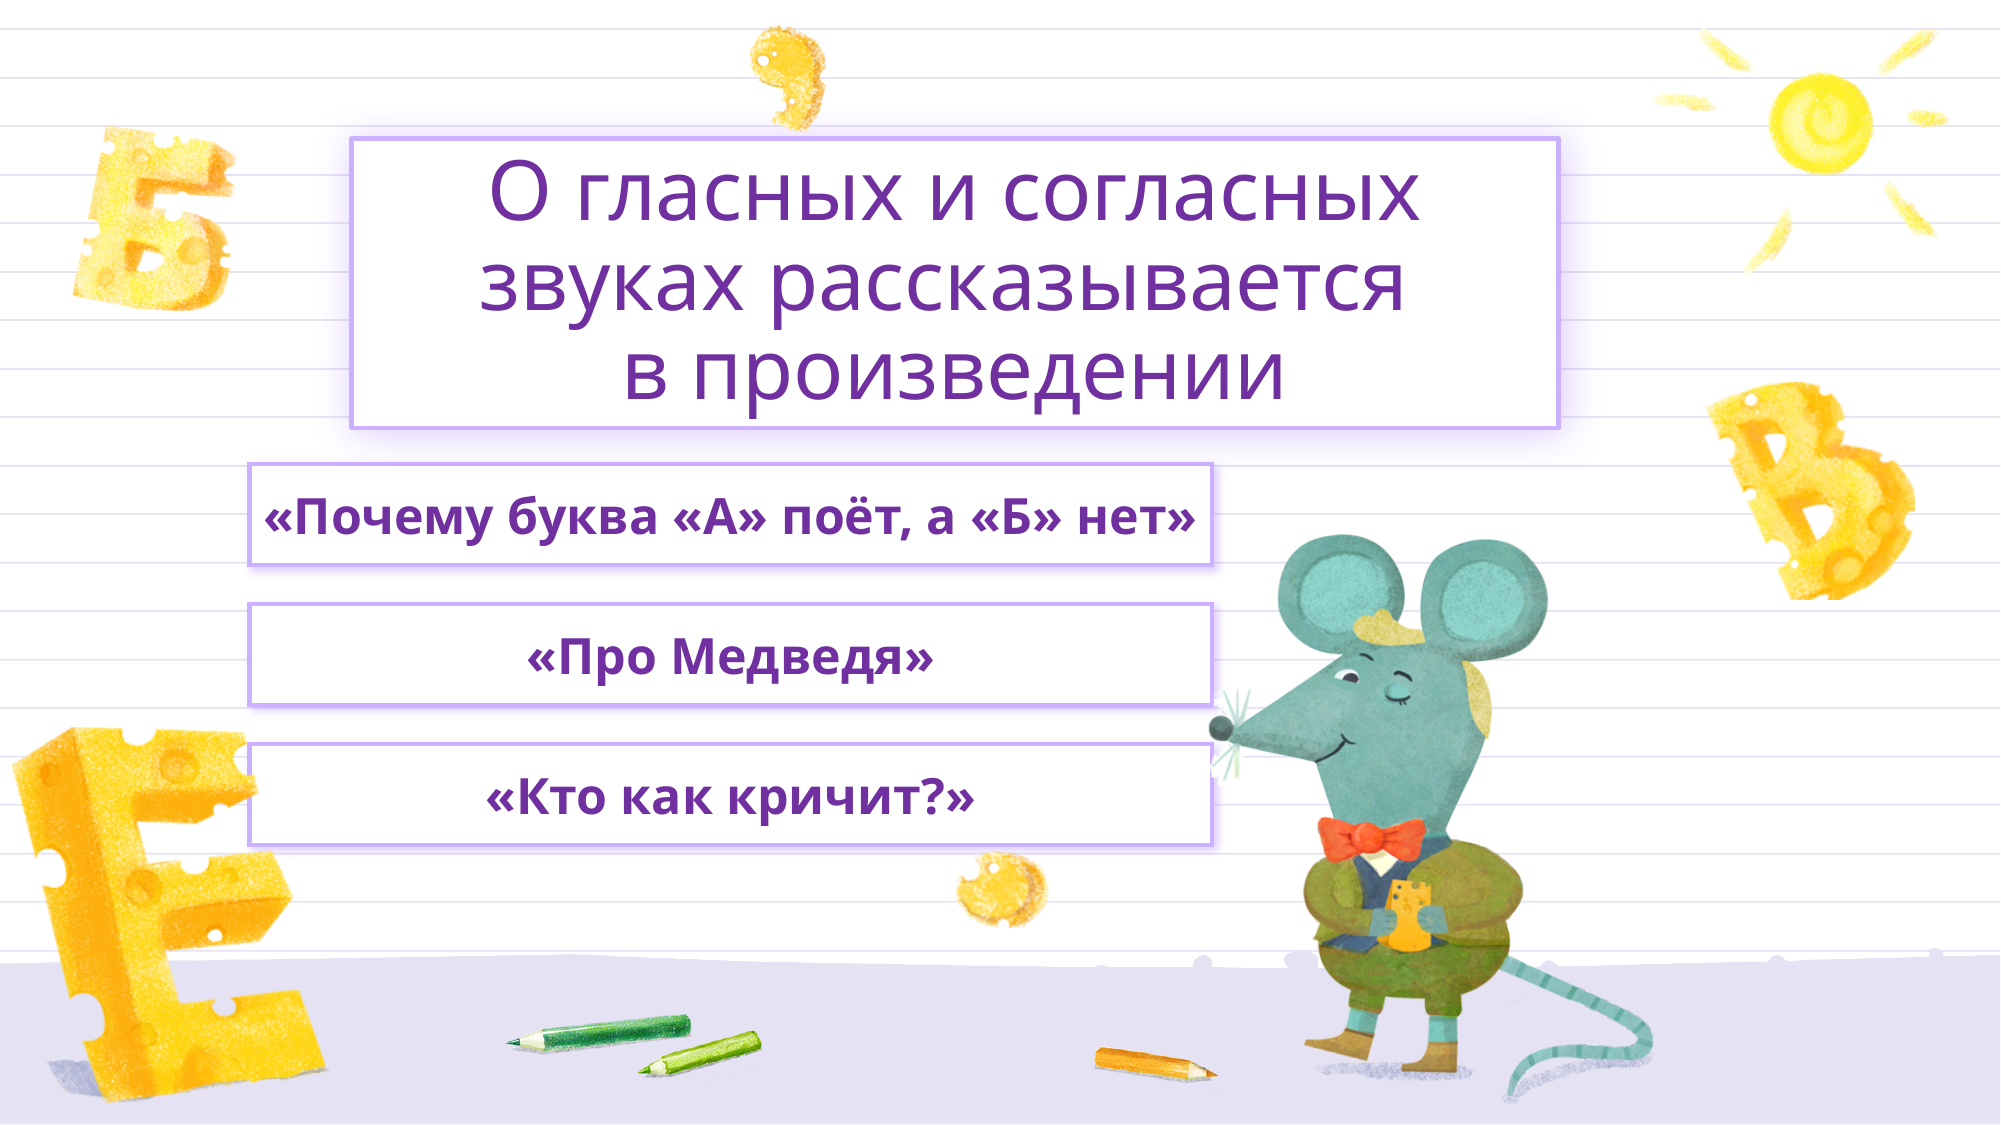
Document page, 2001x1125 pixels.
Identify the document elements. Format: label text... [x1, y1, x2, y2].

text_box «Про Медведя» [248, 603, 1206, 706]
picture [1653, 25, 1950, 275]
picture [505, 534, 1654, 1107]
text_box «Почему буква «А» поёт, а «Б» нет» [248, 463, 1213, 566]
picture [955, 850, 1049, 928]
picture [748, 25, 826, 133]
picture [1705, 382, 1915, 600]
title О гласных и согласных звуках рассказывается в произведении [348, 135, 1561, 431]
text_box «Кто как кричит?» [330, 743, 1206, 846]
picture [12, 727, 330, 1103]
picture [72, 125, 237, 311]
